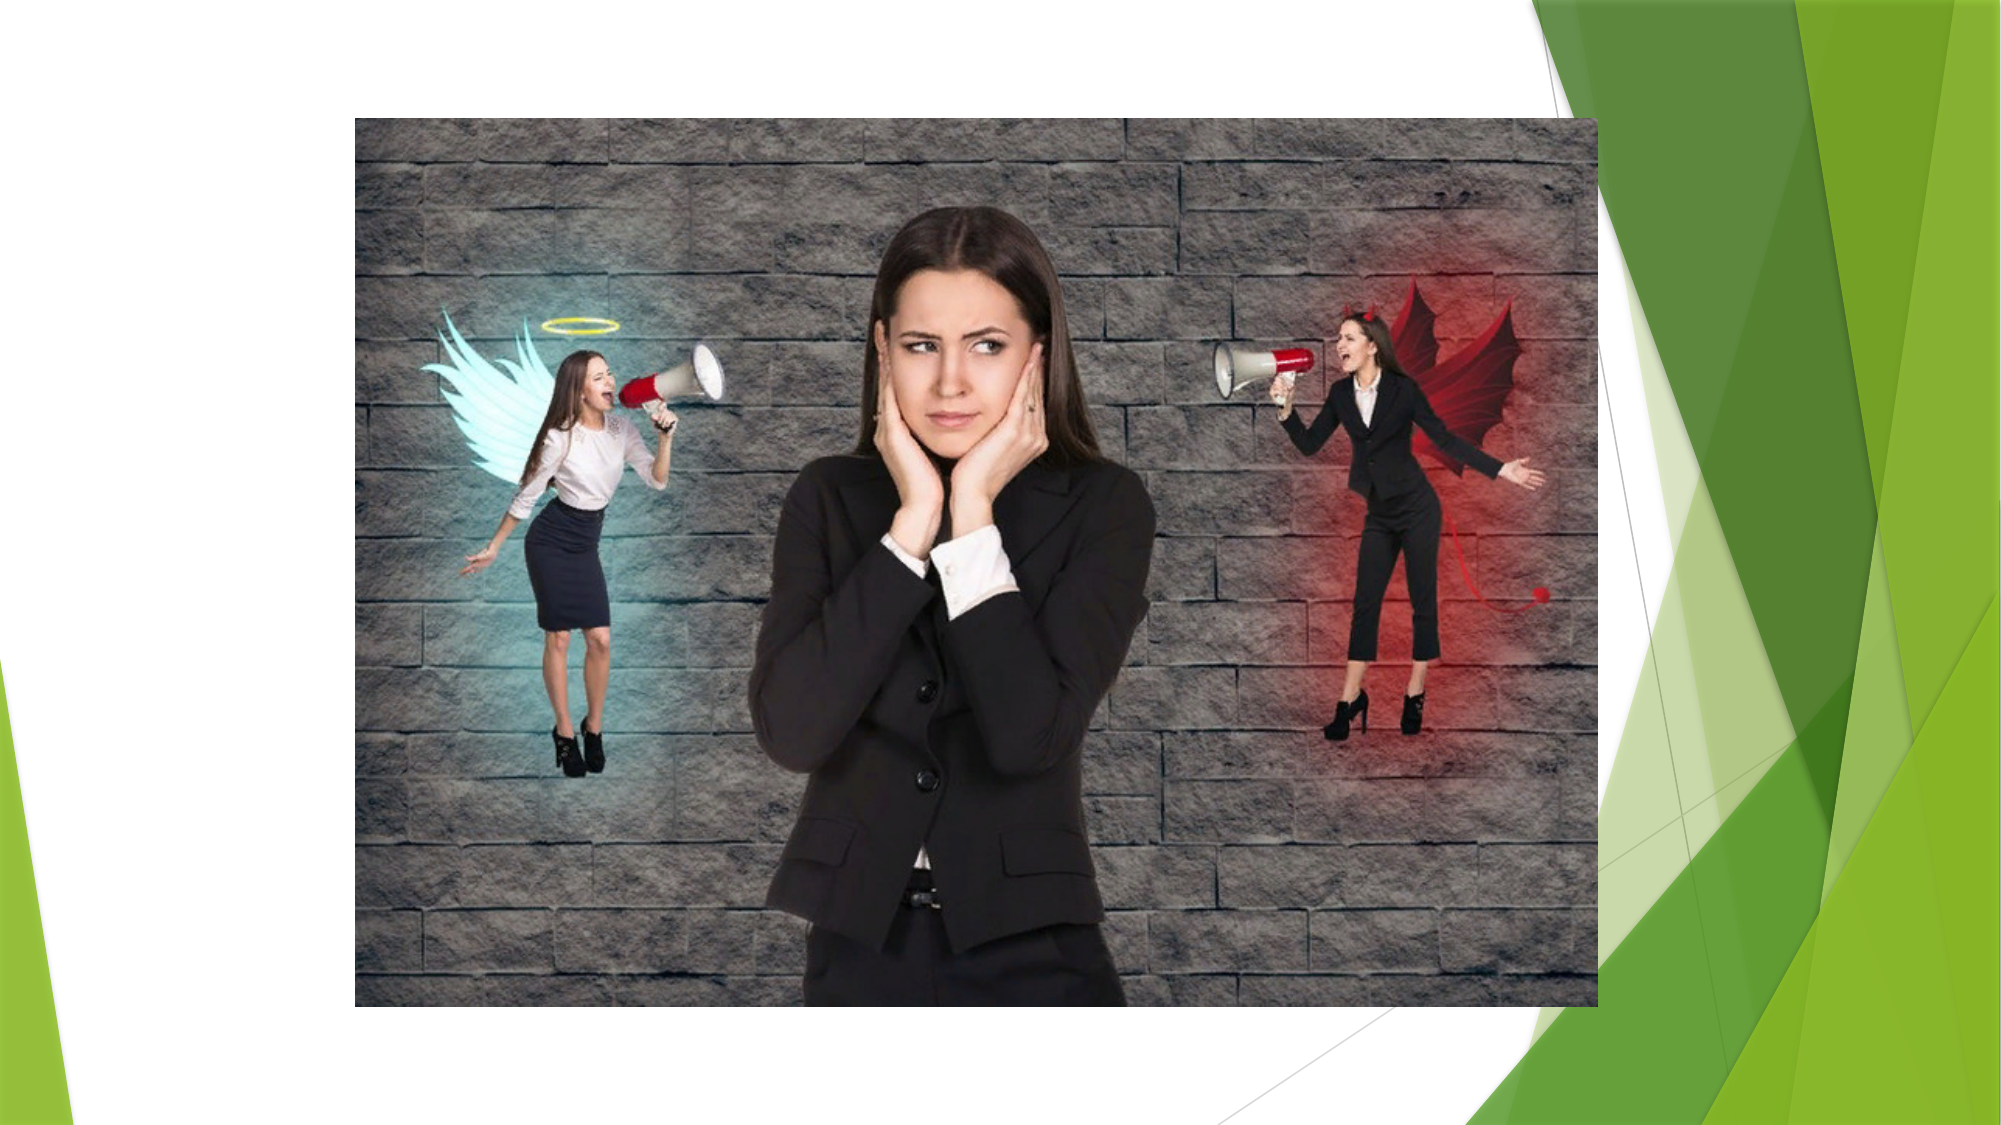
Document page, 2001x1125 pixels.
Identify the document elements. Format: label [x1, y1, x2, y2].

list [354, 117, 1598, 1007]
